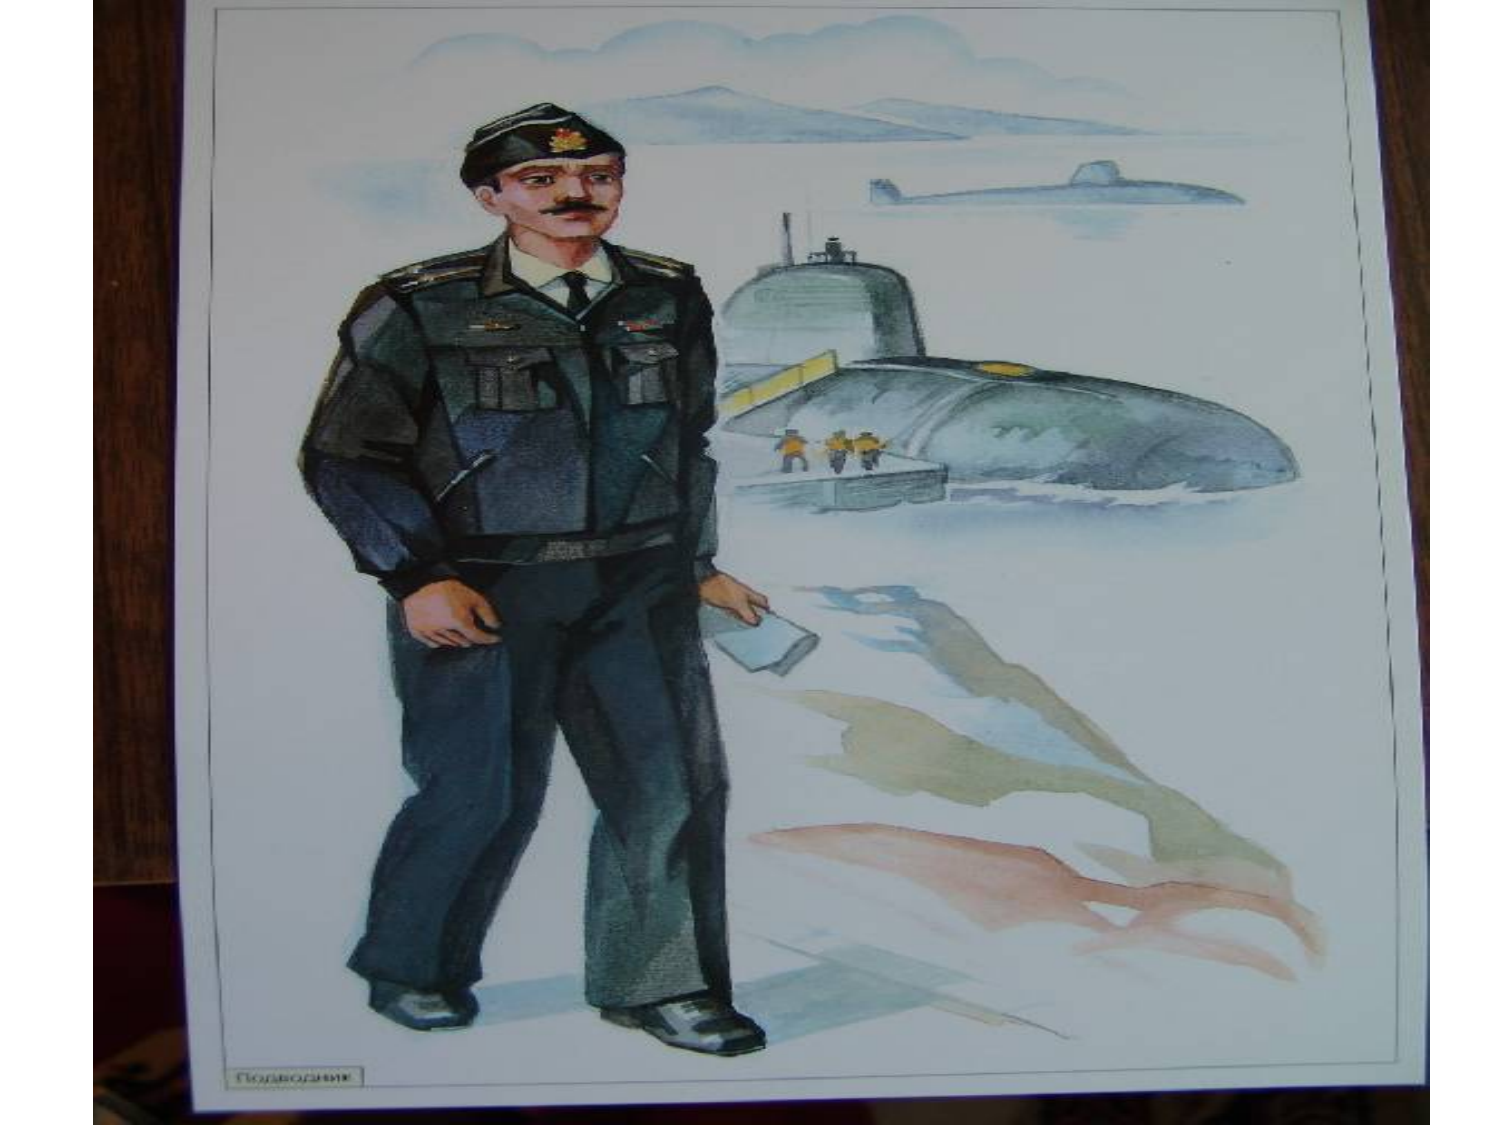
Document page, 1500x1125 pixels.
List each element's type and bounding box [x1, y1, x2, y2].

list [93, 0, 1430, 1125]
